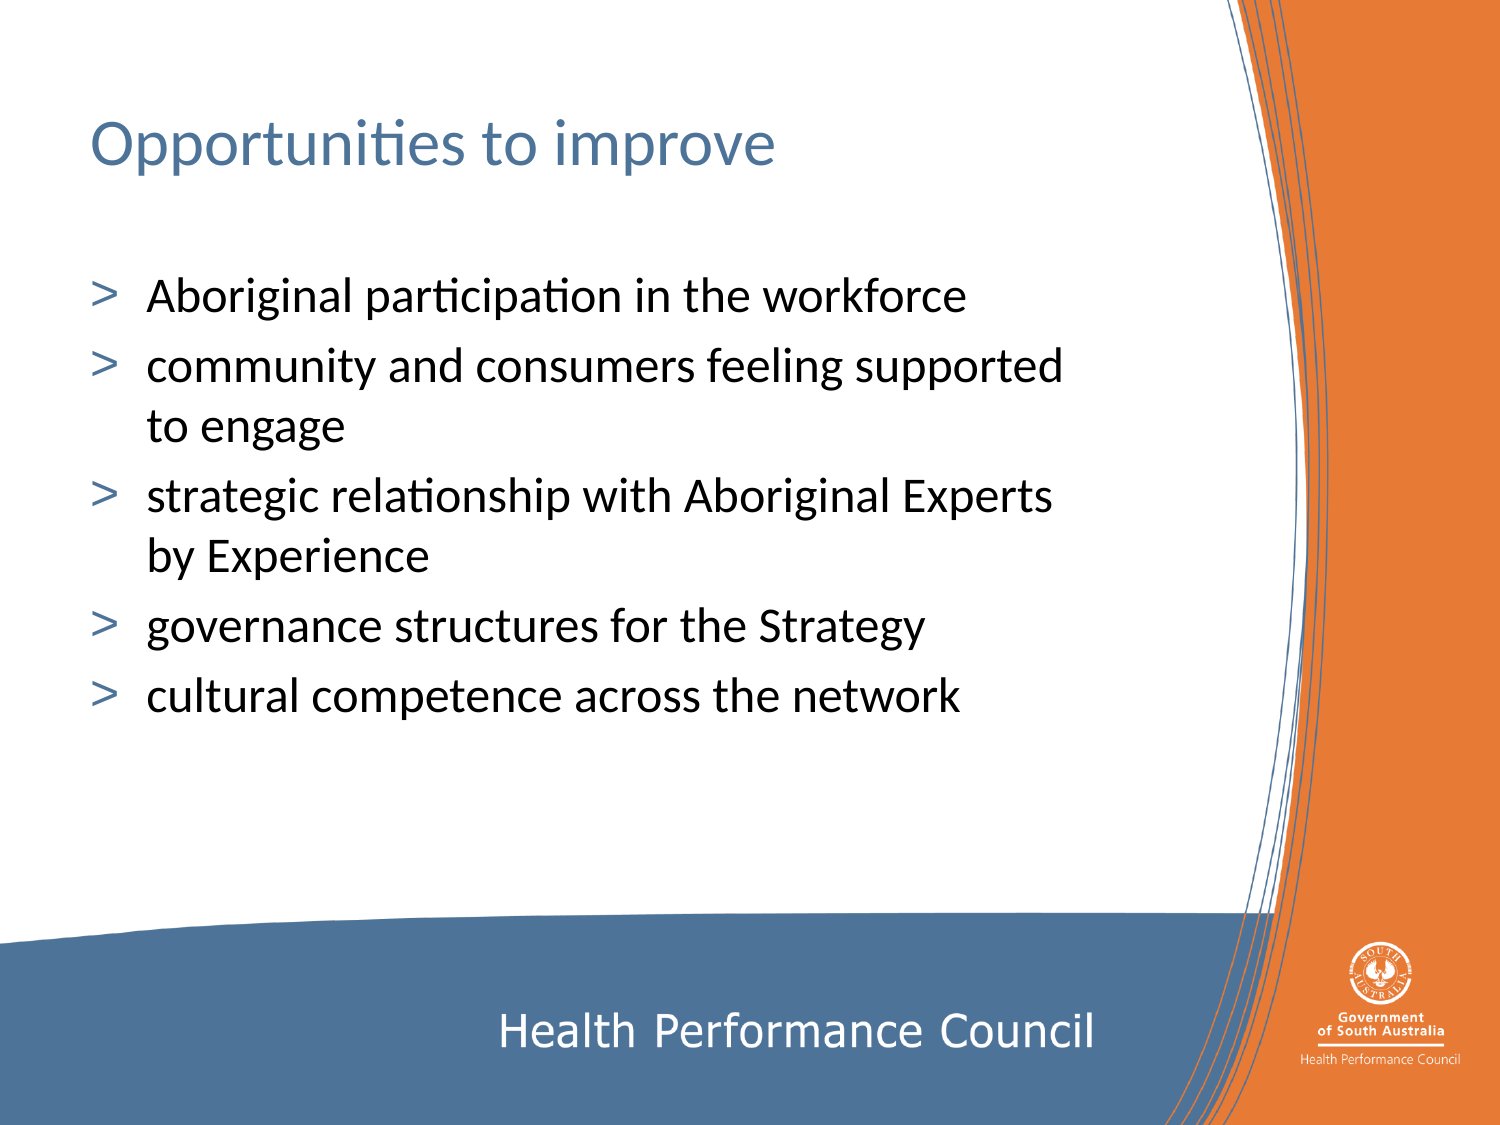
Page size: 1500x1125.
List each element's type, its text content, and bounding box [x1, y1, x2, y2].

title Opportunities to improve [75, 45, 1103, 233]
picture [0, 0, 1500, 1125]
list Aboriginal participation in the workforce community and consumers feeling supported to engage strategic relationship with Aboriginal Experts by Experience governance structures for the Strategy cultural competence across the network [75, 255, 1103, 906]
